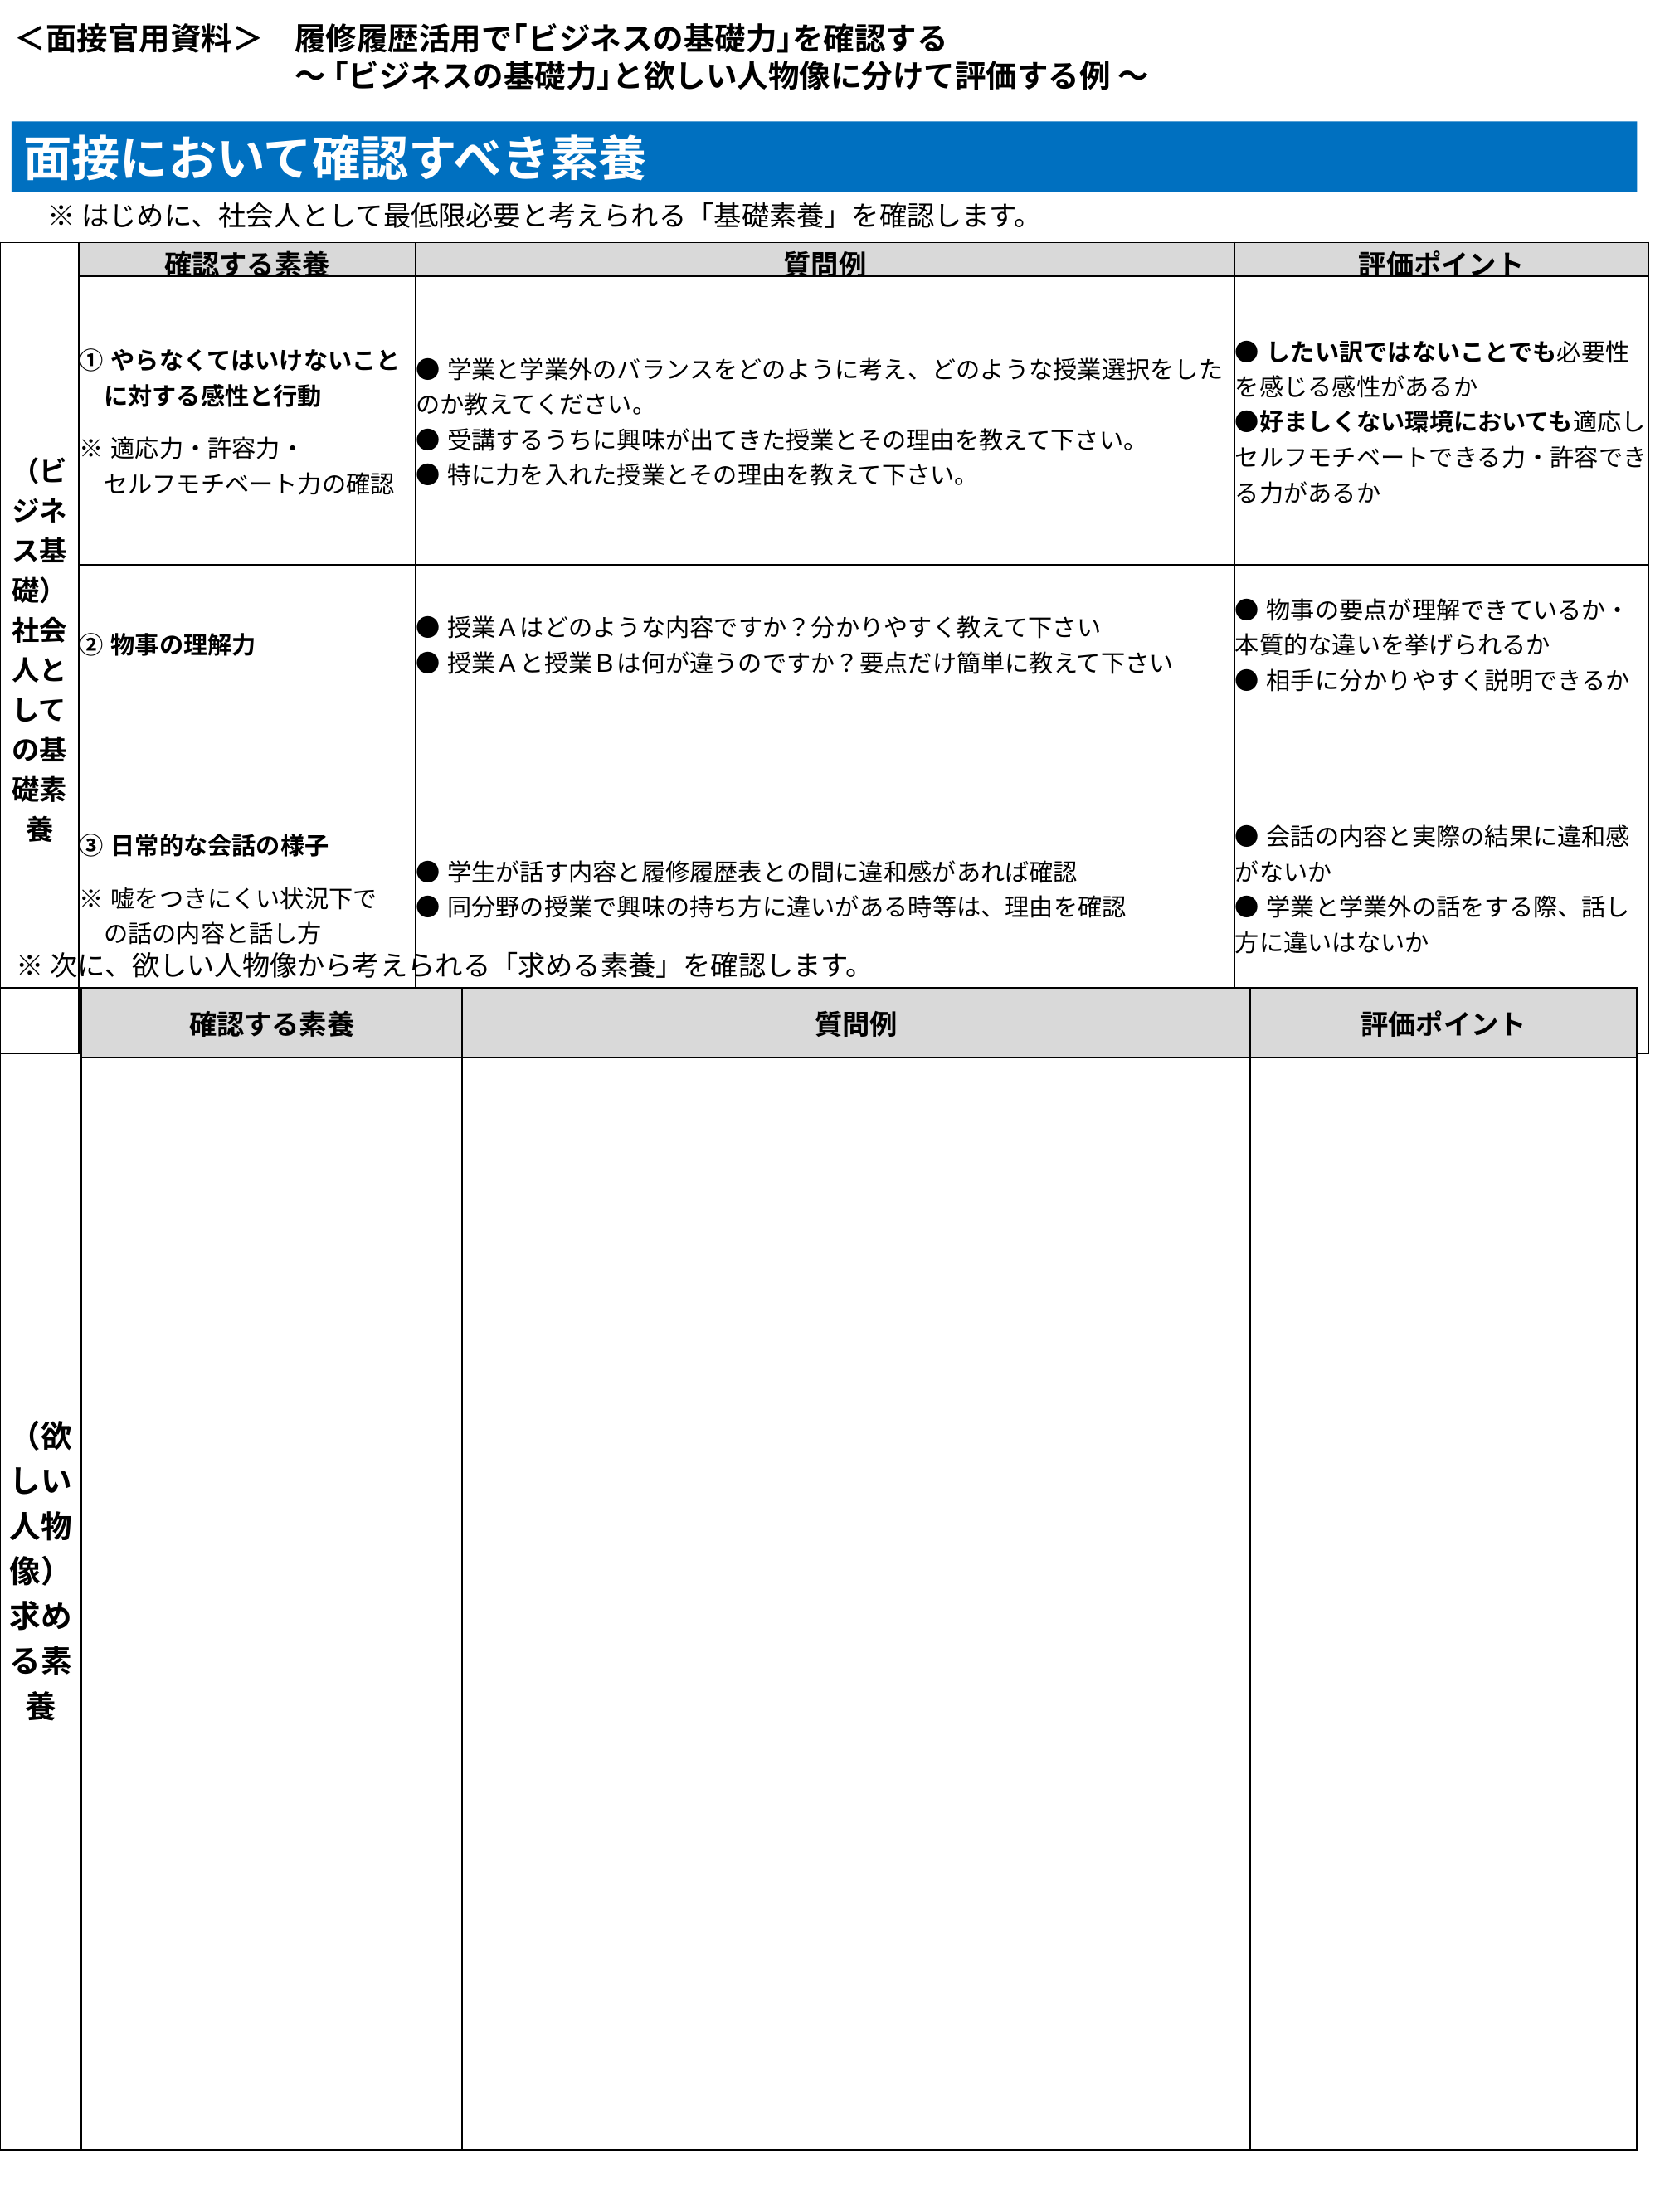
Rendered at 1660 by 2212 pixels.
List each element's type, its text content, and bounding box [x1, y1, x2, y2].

text_box ＜面接官用資料＞ 履修履歴活用で｢ビジネスの基礎力｣を確認する ～ ｢ビジネスの基礎力｣と欲しい人物像に分けて評価する例 ～ [2, 12, 1403, 100]
table_cell ●学業と学業外のバランスをどのように考え、どのような授業選択をしたのか教えてください。 ●受講するうちに興味が出てきた授業とその理由を教えて下さい。 ●特に力を入れた授業とその理由を教えて下さい。 [416, 277, 1234, 564]
table_cell ●物事の要点が理解できているか・本質的な違いを挙げられるか ●相手に分かりやすく説明できるか [1235, 566, 1648, 722]
table_header 確認する素養 [80, 243, 415, 275]
table_cell ●したい訳ではないことでも必要性を感じる感性があるか ●好ましくない環境においても適応しセルフモチベートできる力・許容できる力があるか [1235, 277, 1648, 564]
table_header （ビジネス基礎） 社会人としての基礎素養 [1, 243, 78, 987]
table_header 質問例 [416, 243, 1234, 275]
table_cell ②物事の理解力 [80, 566, 415, 722]
table_header 評価ポイント [1235, 243, 1648, 275]
table_cell [82, 1058, 461, 2149]
table_cell [1251, 1058, 1636, 2149]
table_header （欲しい人物像） 求める素養 [1, 989, 80, 2149]
text_box ※はじめに、社会人として最低限必要と考えられる「基礎素養」を確認します。 [35, 192, 1071, 238]
table_header 確認する素養 [82, 989, 461, 1057]
table_cell ①やらなくてはいけないこと に対する感性と行動 ※適応力・許容力・ セルフモチベート力の確認 [80, 277, 415, 564]
text_box 面接において確認すべき素養 [11, 121, 1638, 192]
table_cell ●会話の内容と実際の結果に違和感がないか ●学業と学業外の話をする際、話し方に違いはないか [1235, 722, 1648, 1053]
table_cell ③日常的な会話の様子 ※嘘をつきにくい状況下で の話の内容と話し方 [80, 722, 415, 941]
table_header 質問例 [463, 989, 1249, 1057]
table_cell ●学生が話す内容と履修履歴表との間に違和感があれば確認 ●同分野の授業で興味の持ち方に違いがある時等は、理由を確認 [416, 722, 1234, 987]
table_cell [463, 1058, 1249, 2149]
table_cell ●授業Ａはどのような内容ですか？分かりやすく教えて下さい ●授業Ａと授業Ｂは何が違うのですか？要点だけ簡単に教えて下さい [416, 566, 1234, 722]
text_box ※次に、欲しい人物像から考えられる「求める素養」を確認します。 [3, 941, 887, 988]
table_header 評価ポイント [1251, 989, 1636, 1057]
